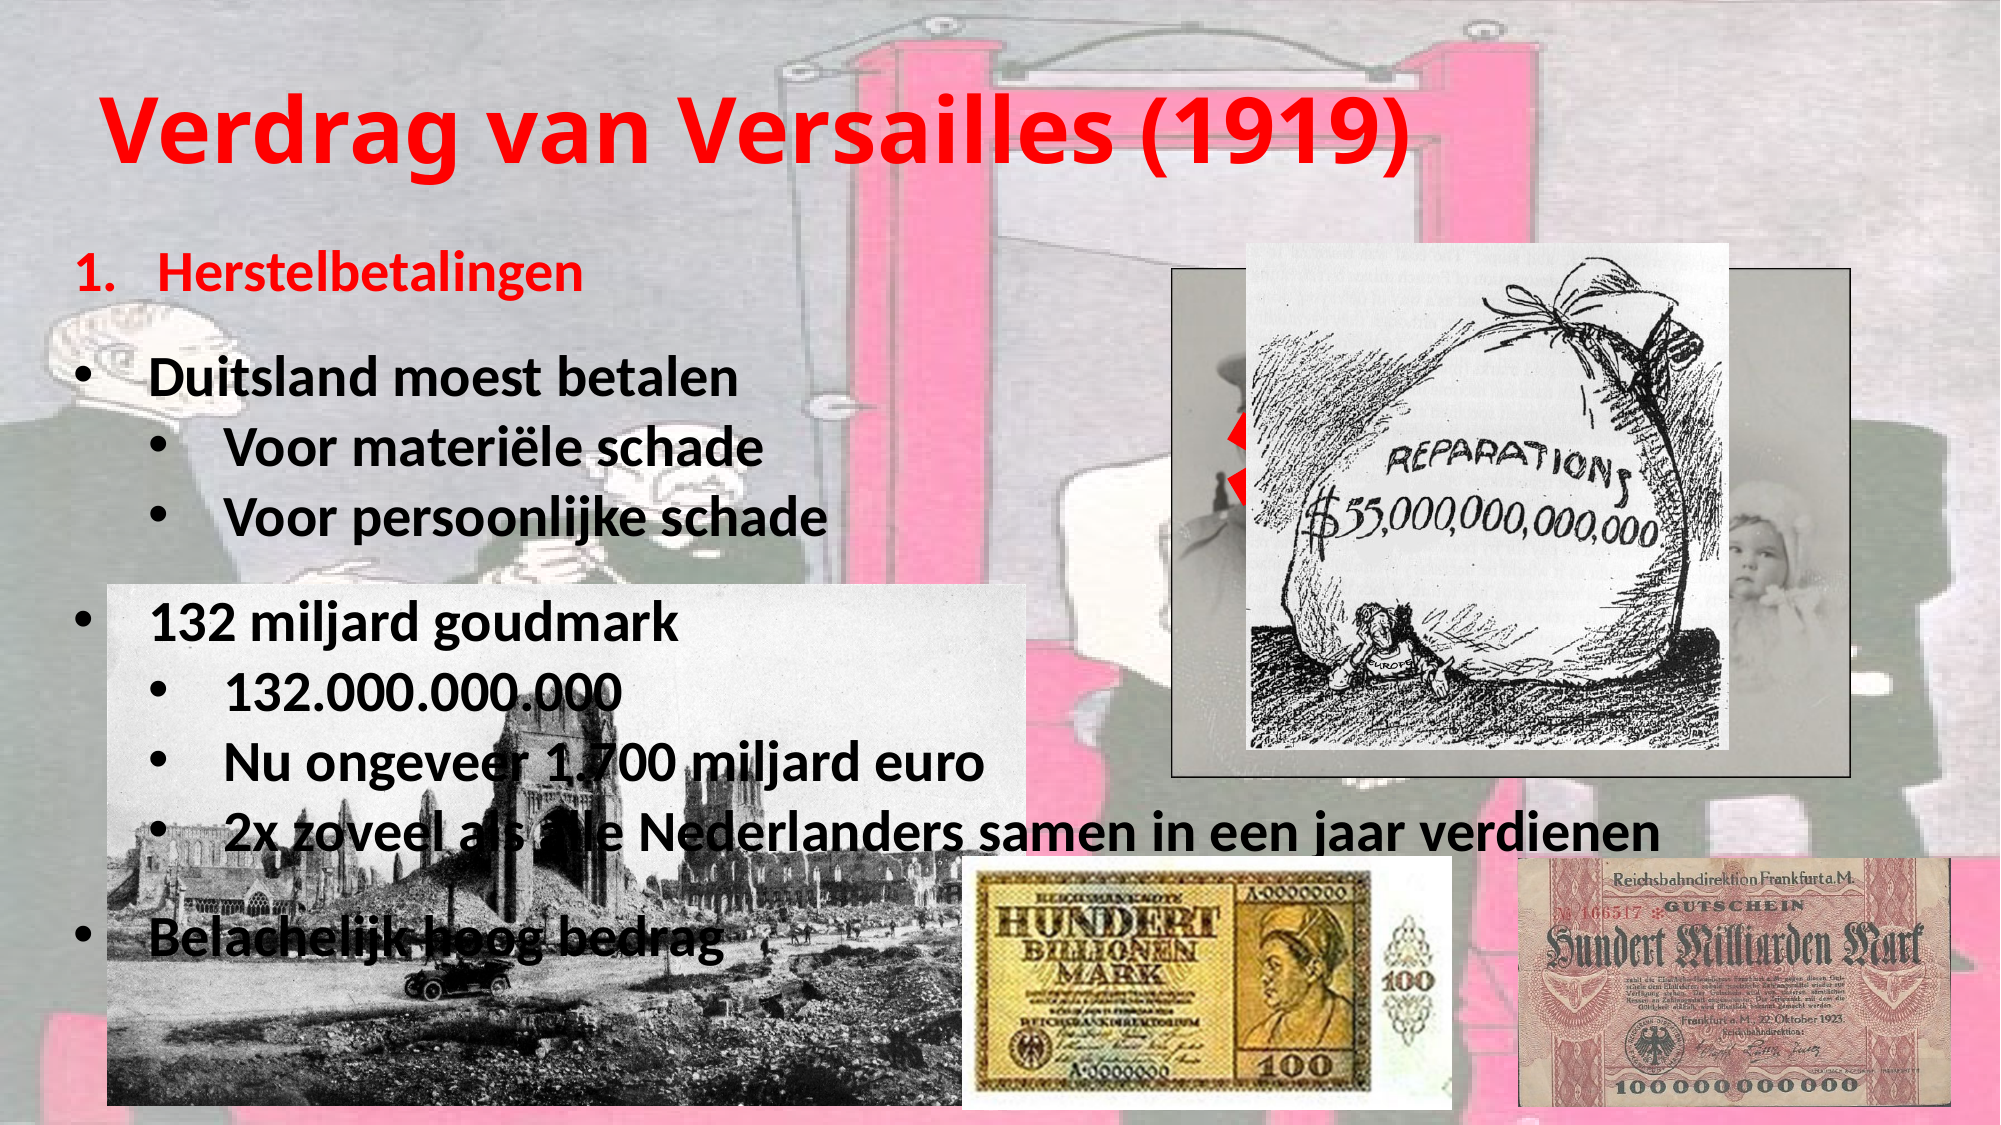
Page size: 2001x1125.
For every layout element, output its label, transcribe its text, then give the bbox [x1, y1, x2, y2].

picture [107, 584, 1452, 1110]
text_box Herstelbetalingen Duitsland moest betalen Voor materiële schade Voor persoonlijke schade 132 miljard goudmark 132.000.000.000 Nu ongeveer 1.700 miljard euro 2x zoveel als alle Nederlanders samen in een jaar verdienen Belachelijk hoog bedrag [58, 191, 1683, 976]
title Verdrag van Versailles (1919) [84, 25, 1518, 191]
picture [1517, 858, 1951, 1107]
picture [1171, 242, 1851, 778]
